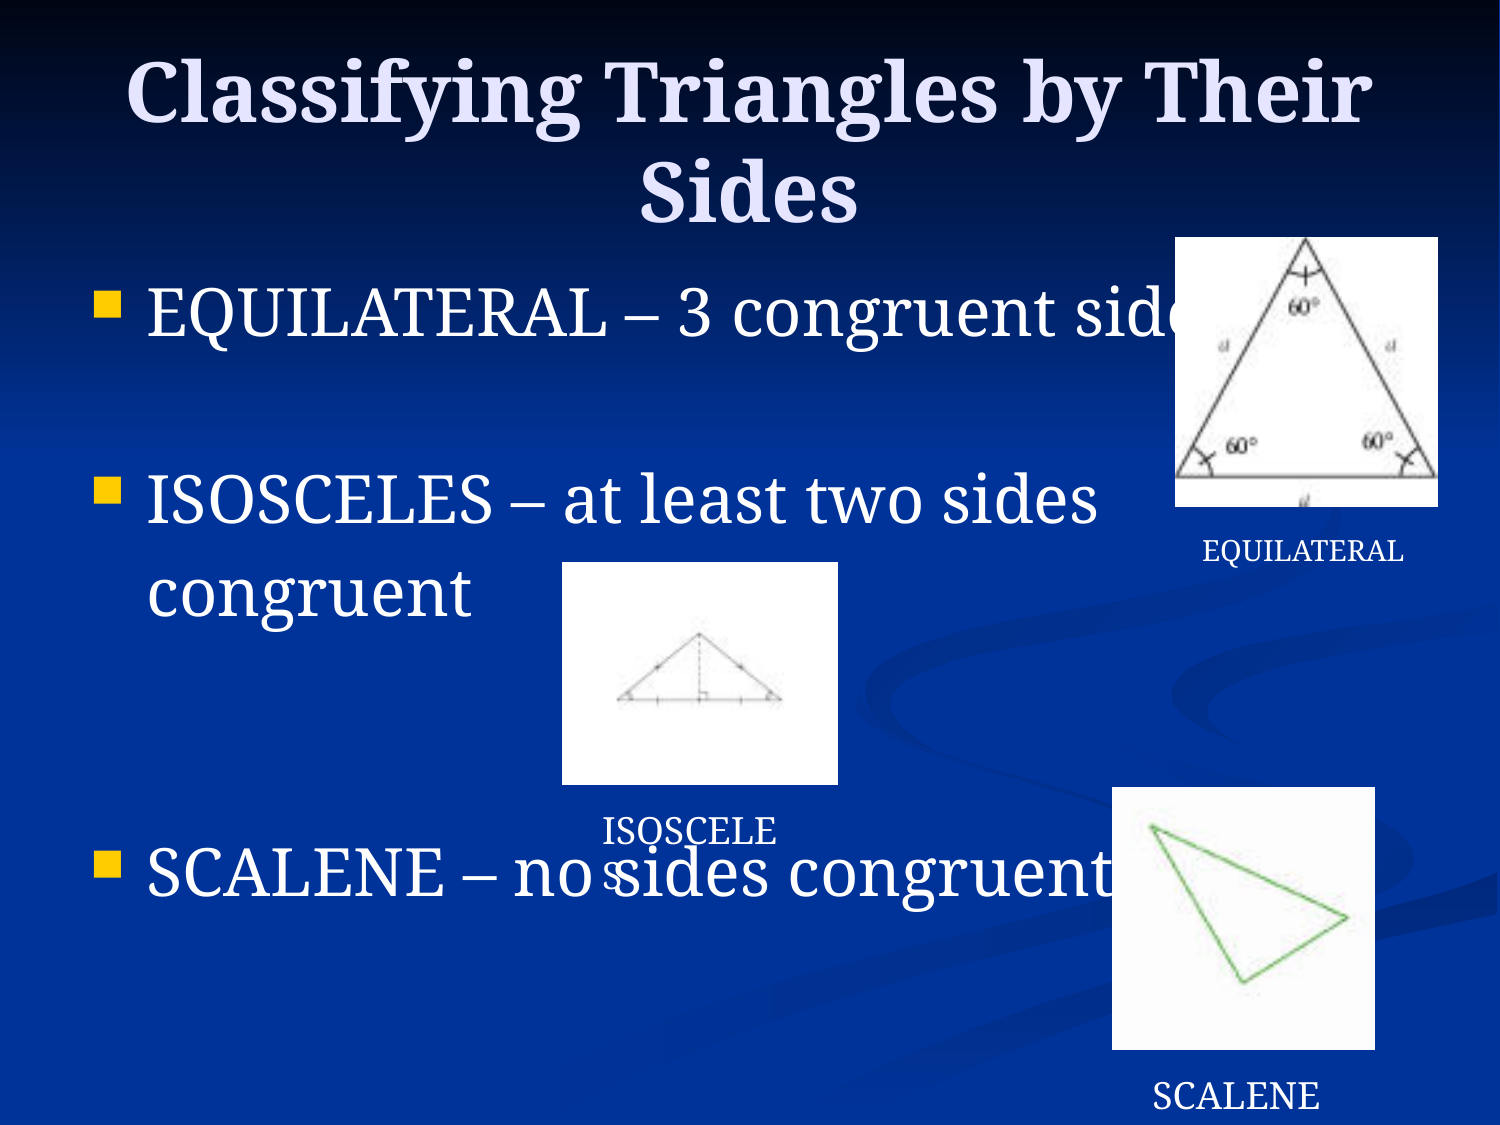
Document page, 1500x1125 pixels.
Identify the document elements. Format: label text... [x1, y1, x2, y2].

picture [1112, 787, 1376, 1051]
text_box SCALENE [1137, 1064, 1375, 1125]
picture [562, 562, 838, 785]
title Classifying Triangles by Their Sides [75, 45, 1425, 233]
text_box EQUILATERAL [1187, 524, 1425, 575]
list EQUILATERAL – 3 congruent sides ISOSCELES – at least two sides congruent SCALENE – no sides congruent [75, 262, 1425, 1005]
text_box ISOSCELES [587, 799, 813, 905]
picture [1174, 237, 1438, 507]
